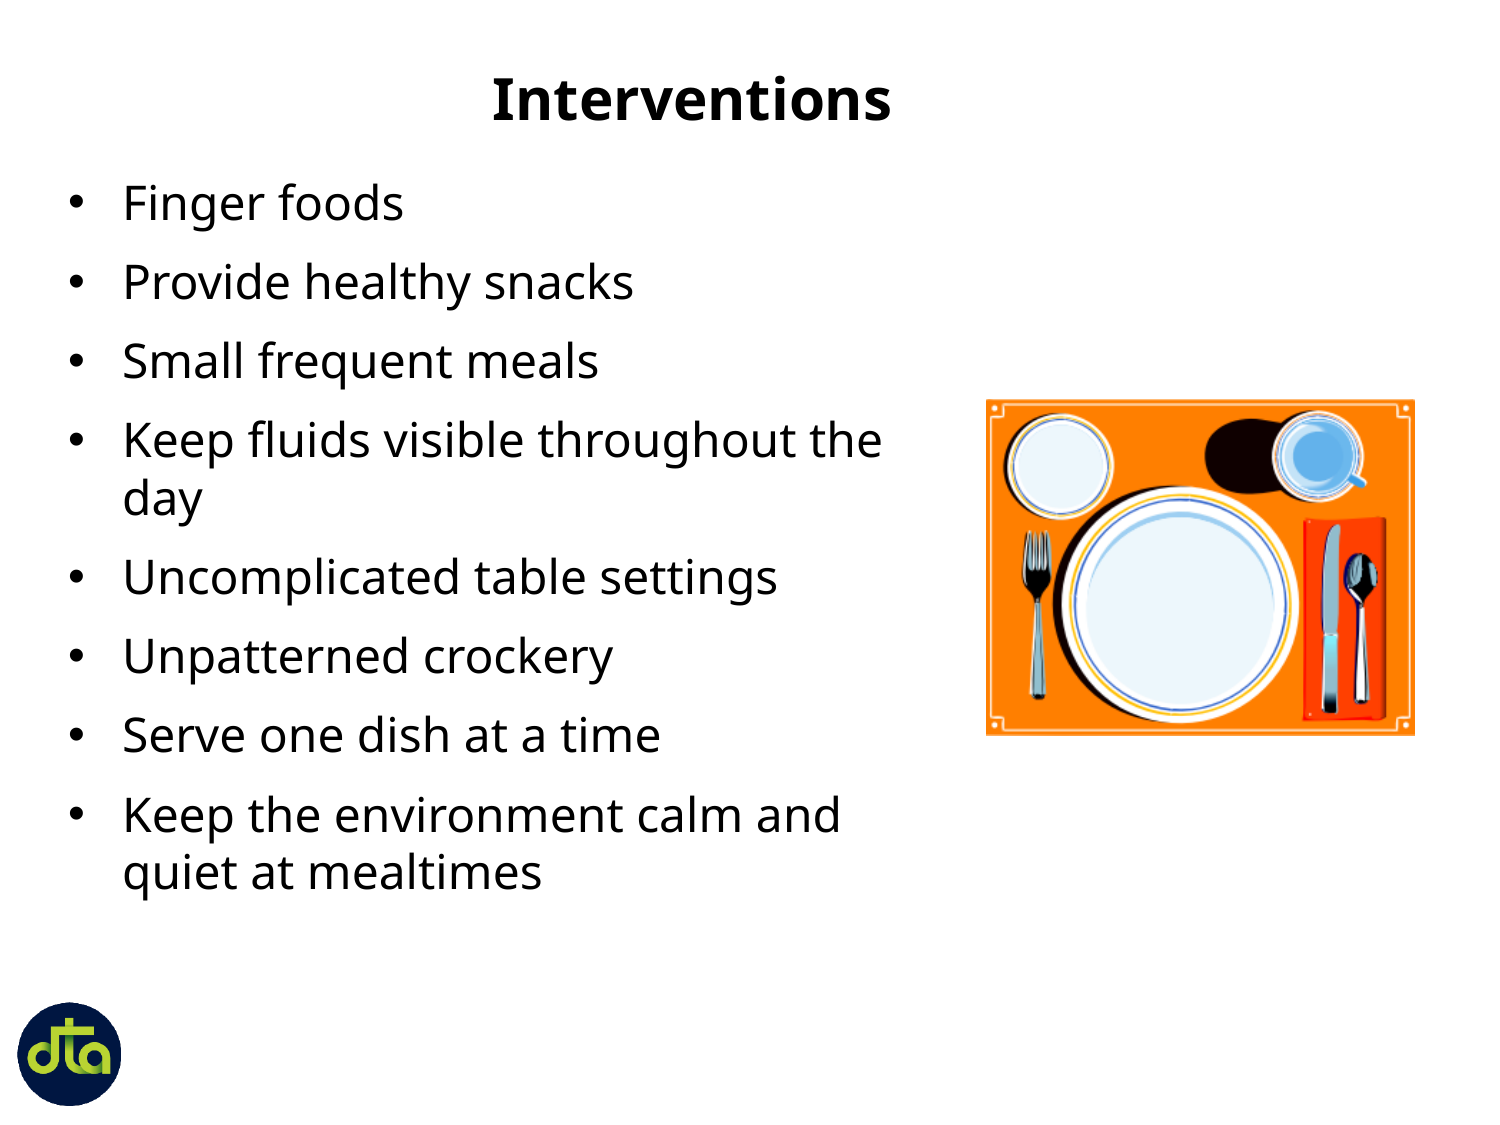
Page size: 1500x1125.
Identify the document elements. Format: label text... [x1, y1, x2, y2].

picture [985, 398, 1415, 736]
text_box Interventions [17, 32, 1368, 161]
picture [17, 1002, 121, 1106]
text_box Finger foods Provide healthy snacks Small frequent meals Keep fluids visible throughout the day Uncomplicated table settings Unpatterned crockery Serve one dish at a time Keep the environment calm and quiet at mealtimes [53, 165, 975, 908]
